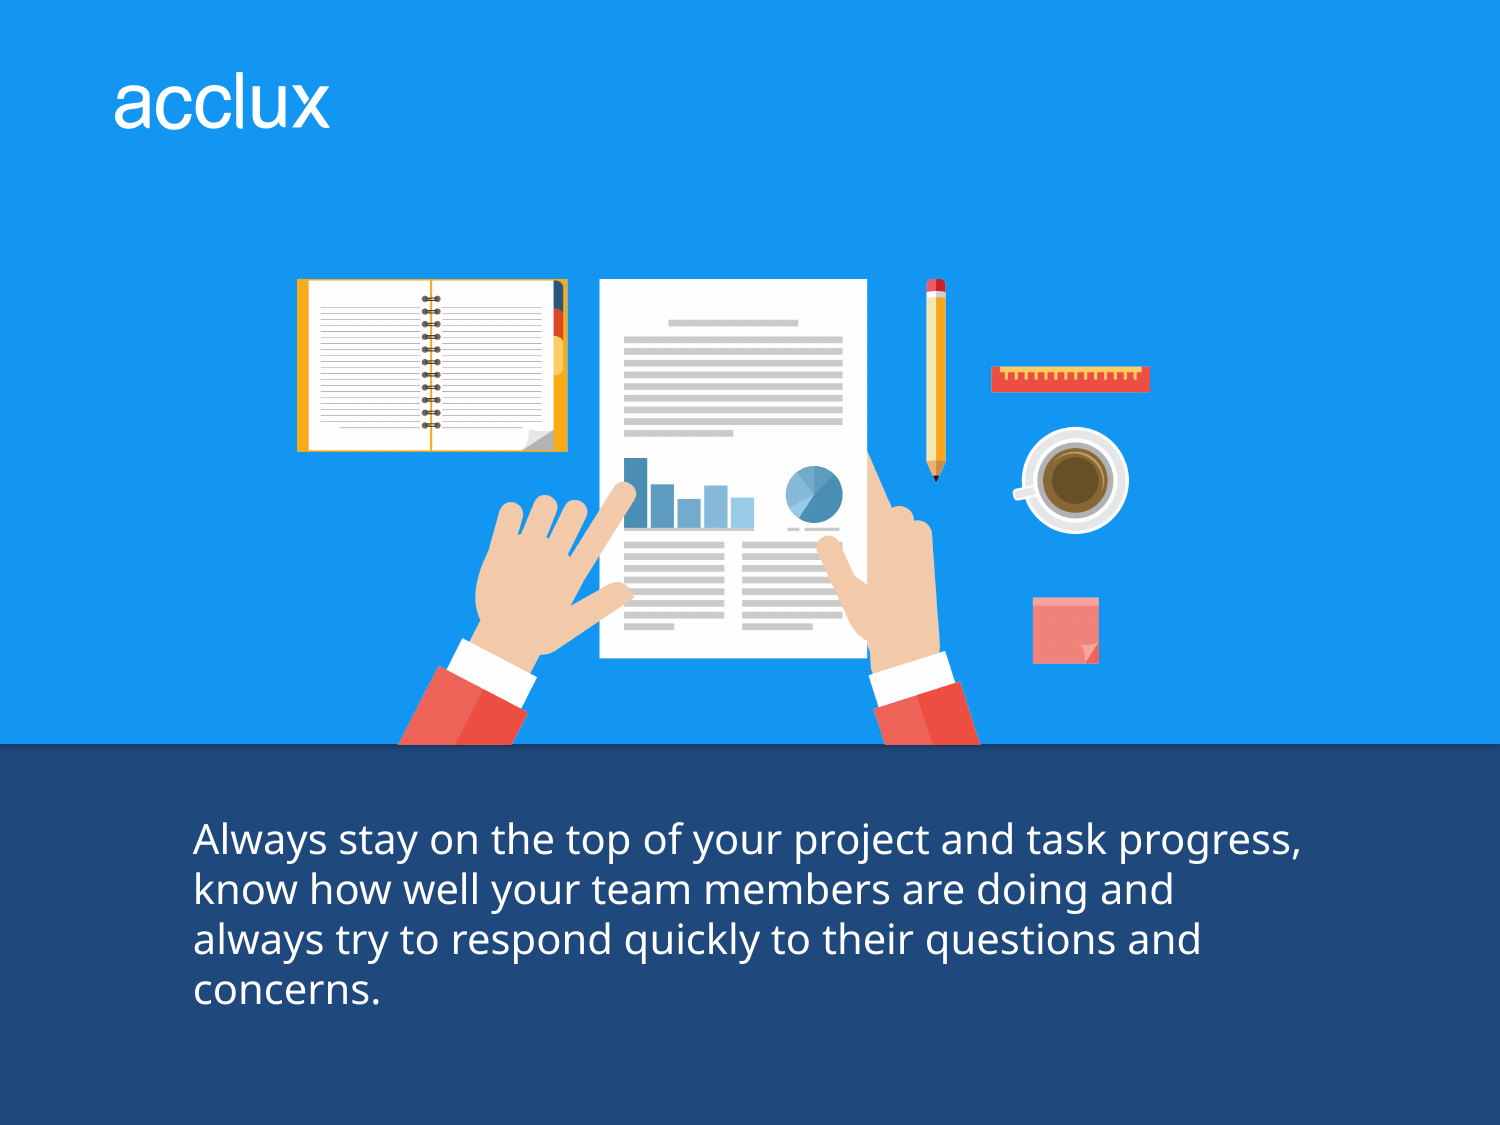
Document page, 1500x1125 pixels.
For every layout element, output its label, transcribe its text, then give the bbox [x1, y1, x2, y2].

text_box Always stay on the top of your project and task progress, know how well your team members are doing and always try to respond quickly to their questions and concerns. [178, 805, 1322, 1021]
picture [115, 71, 330, 131]
text_box [0, 0, 1500, 745]
picture [297, 279, 1150, 745]
